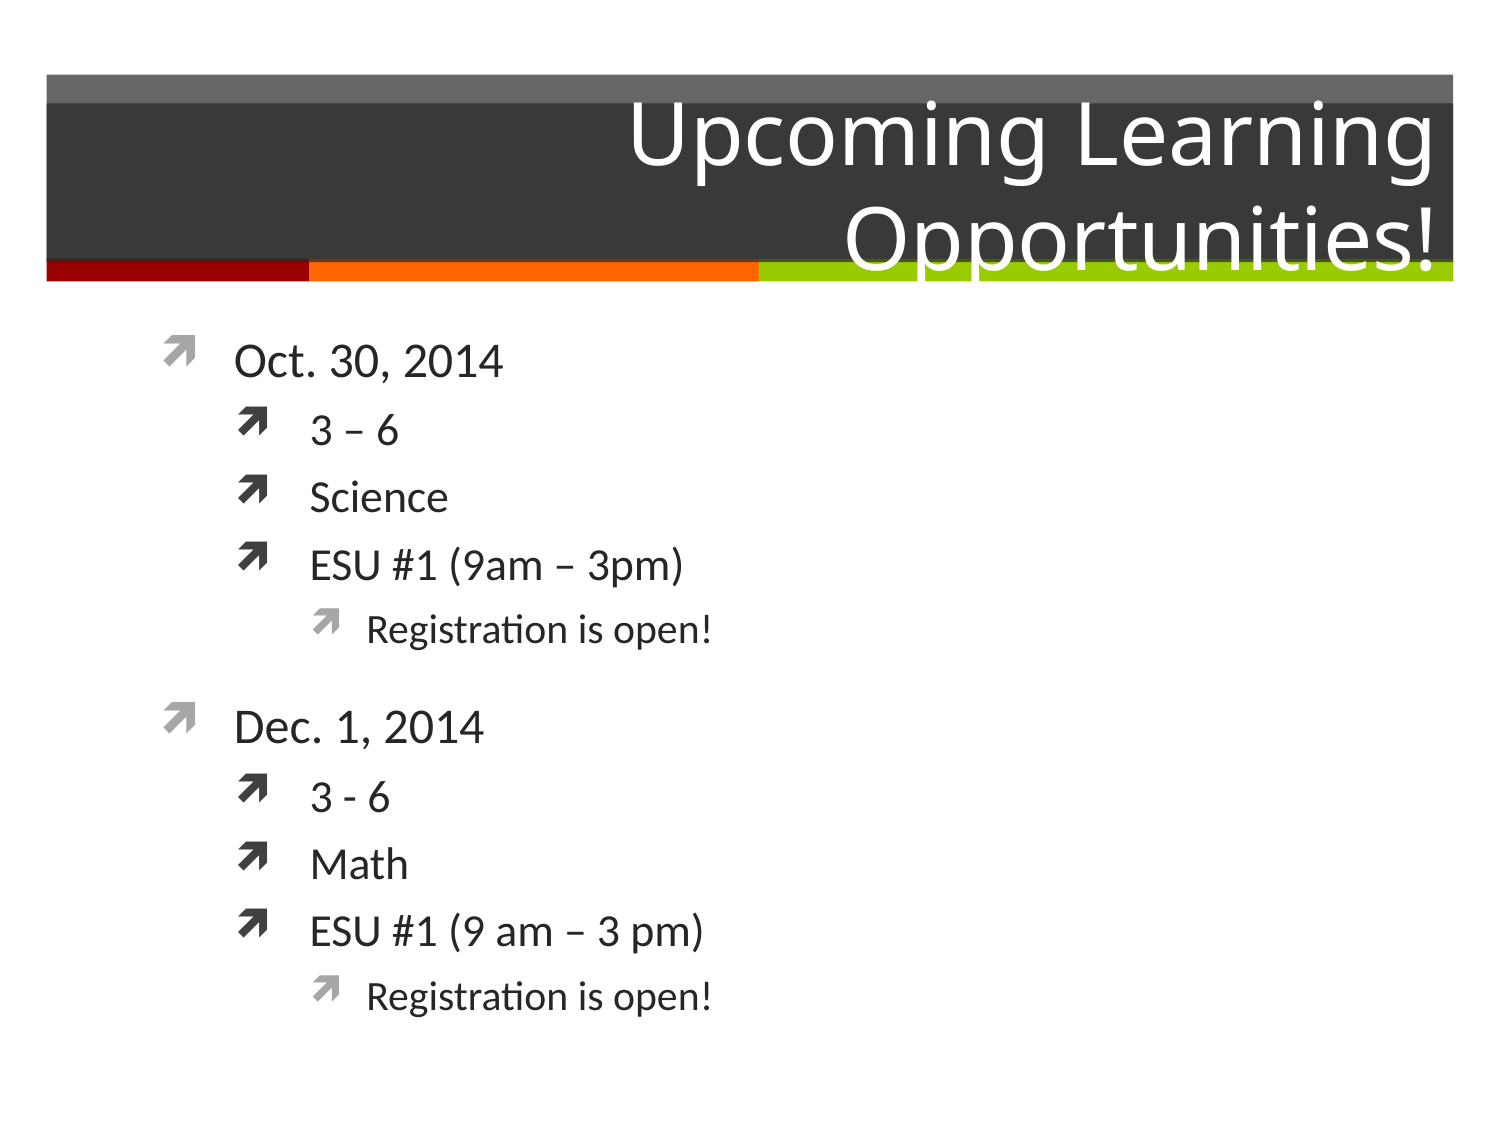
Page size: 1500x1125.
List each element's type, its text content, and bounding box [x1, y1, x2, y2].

title Upcoming Learning Opportunities! [46, 103, 1454, 263]
list Oct. 30, 2014 3 – 6 Science ESU #1 (9am – 3pm) Registration is open! Dec. 1, 2014 3 - 6 Math ESU #1 (9 am – 3 pm) Registration is open! [144, 319, 1306, 1070]
